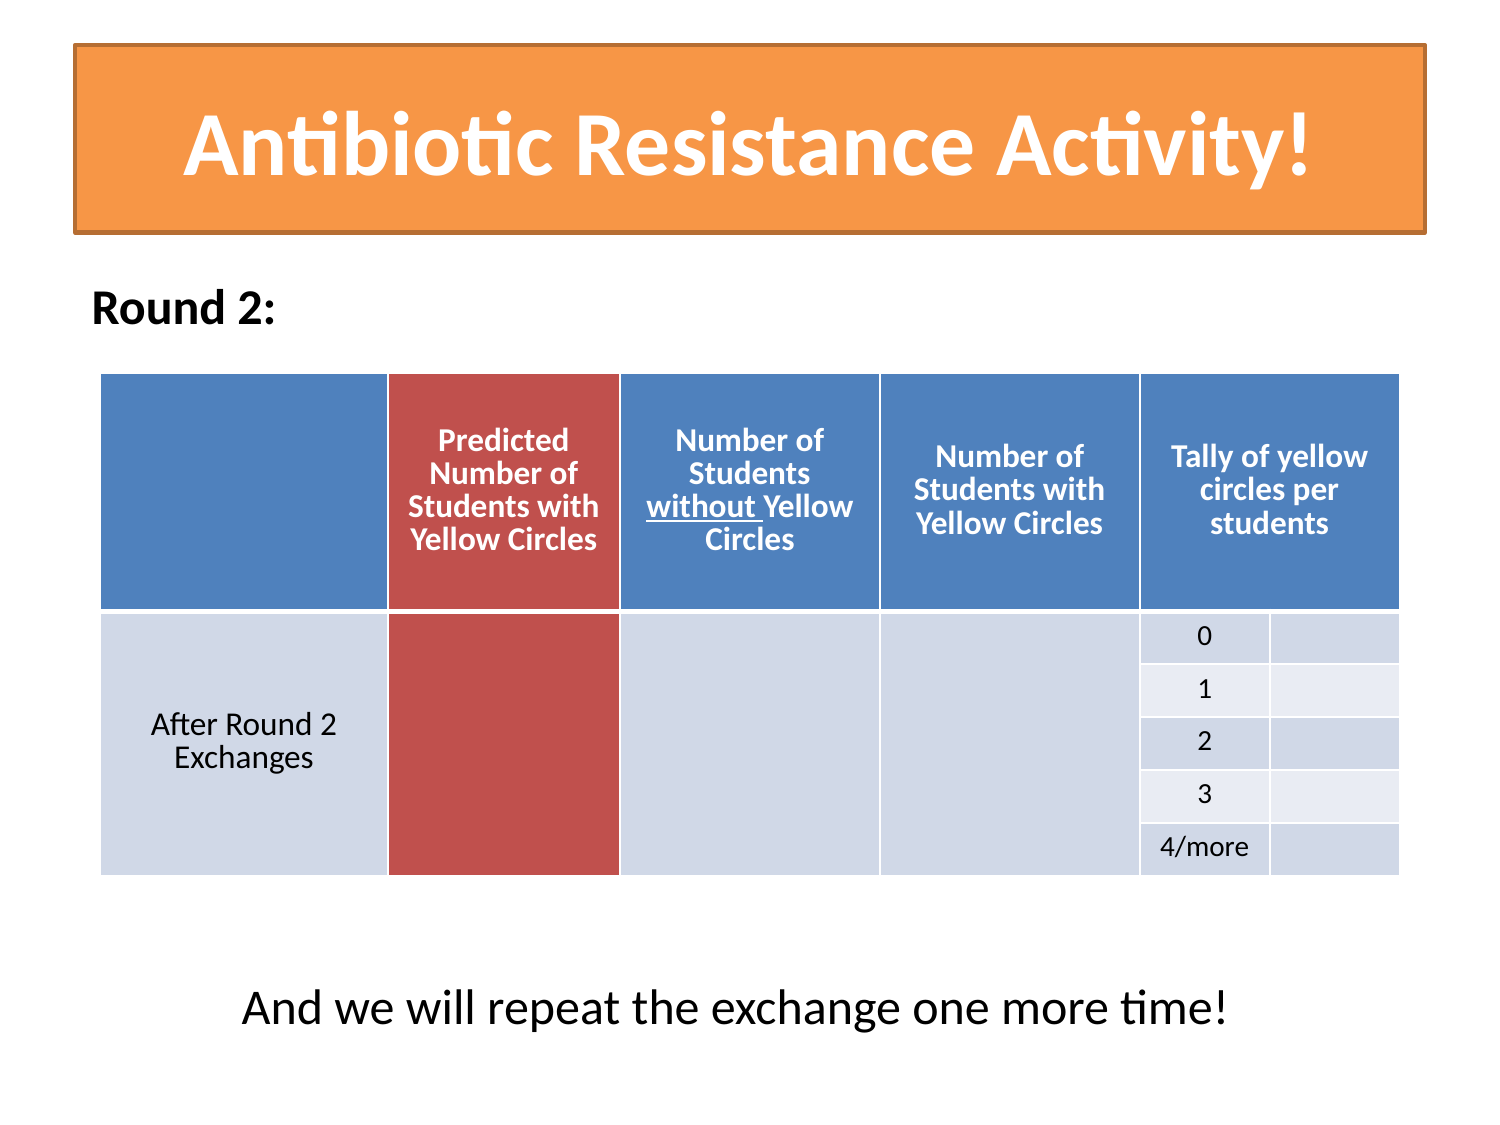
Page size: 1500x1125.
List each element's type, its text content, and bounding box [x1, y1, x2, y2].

table_cell [1271, 614, 1399, 663]
table_cell [1271, 824, 1399, 875]
table_cell 3 [1141, 771, 1269, 822]
title Antibiotic Resistance Activity! [73, 43, 1427, 235]
table_cell After Round 2 Exchanges [101, 614, 387, 875]
table_header Number of Students with Yellow Circles [881, 374, 1139, 609]
table_header Number of Students without Yellow Circles [621, 374, 879, 609]
table_cell [389, 614, 619, 875]
table_cell [881, 614, 1139, 875]
table_header [101, 374, 387, 609]
table_cell 2 [1141, 718, 1269, 769]
table_cell 4/more [1141, 824, 1269, 875]
table_cell [1271, 771, 1399, 822]
table_cell [1271, 665, 1399, 716]
table_cell 1 [1141, 665, 1269, 716]
table_cell 0 [1141, 614, 1269, 663]
table_cell [1271, 718, 1399, 769]
table_header Predicted Number of Students with Yellow Circles [389, 374, 619, 609]
table_cell [621, 614, 879, 875]
list Round 2: And we will repeat the exchange one more time! [76, 267, 1427, 1094]
table_header Tally of yellow circles per students [1141, 374, 1399, 609]
